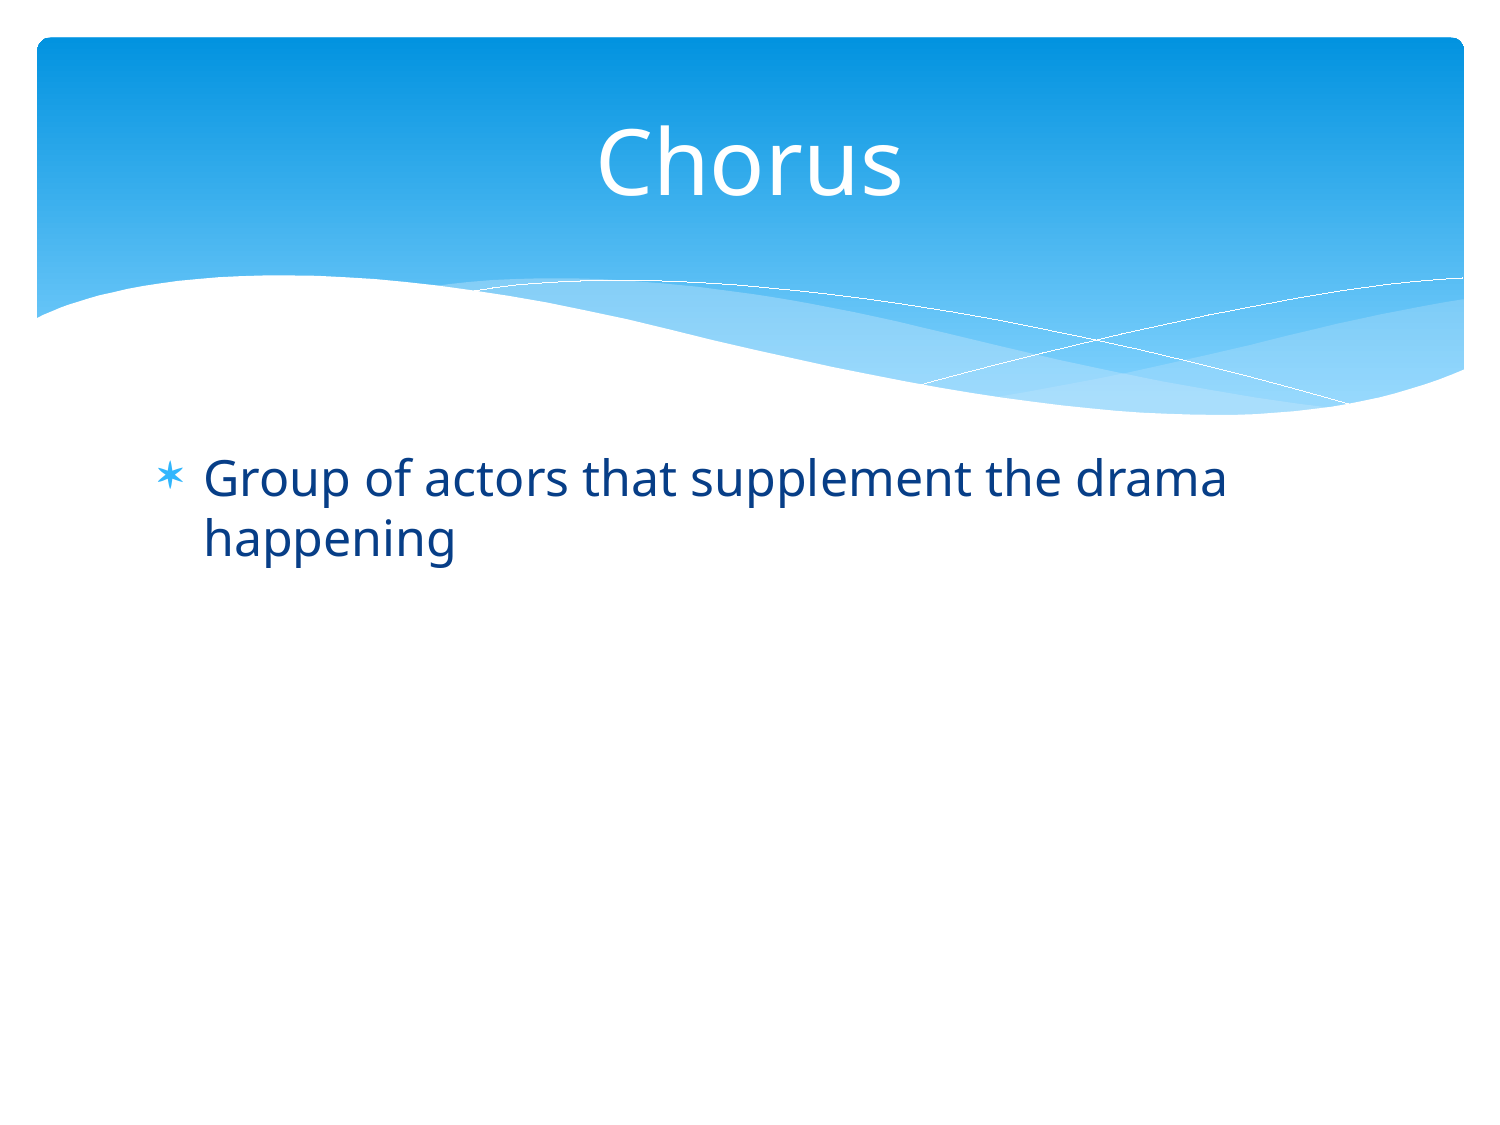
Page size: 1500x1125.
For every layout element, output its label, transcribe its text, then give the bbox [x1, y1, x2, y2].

list Group of actors that supplement the drama happening [143, 438, 1359, 1005]
title Chorus [75, 55, 1425, 261]
